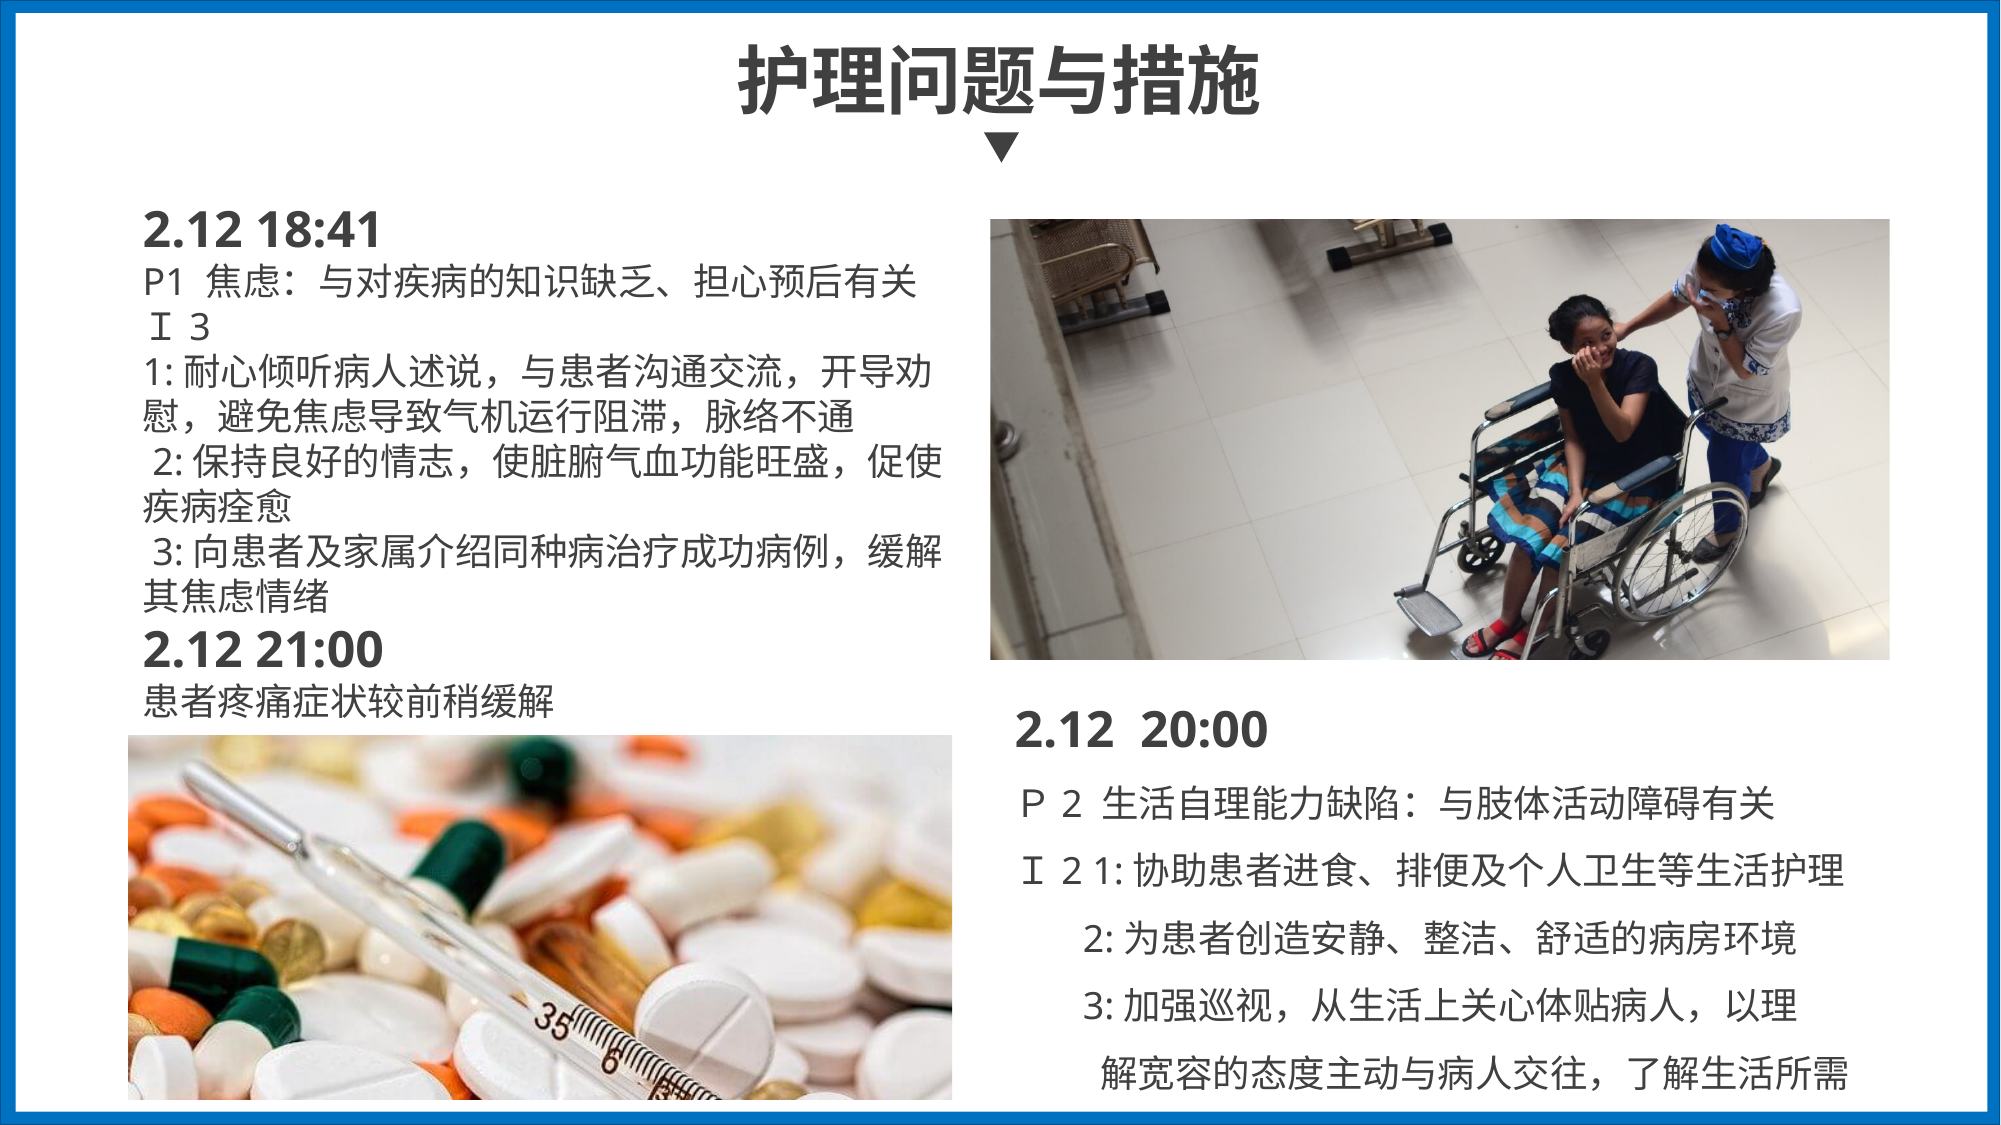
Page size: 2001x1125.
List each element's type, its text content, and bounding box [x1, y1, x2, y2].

text_box 2.12 18:41 P1 焦虑：与对疾病的知识缺乏、担心预后有关 Ｉ3 1:耐心倾听病人述说，与患者沟通交流，开导劝慰，避免焦虑导致气机运行阻滞，脉络不通 2:保持良好的情志，使脏腑气血功能旺盛，促使疾病痊愈 3:向患者及家属介绍同种病治疗成功病例，缓解其焦虑情绪 2.12 21:00 患者疼痛症状较前稍缓解 [128, 190, 982, 731]
text_box 2.12 20:00 Ｐ2 生活自理能力缺陷：与肢体活动障碍有关 Ｉ2 1:协助患者进食、排便及个人卫生等生活护理 2:为患者创造安静、整洁、舒适的病房环境 3:加强巡视，从生活上关心体贴病人，以理 解宽容的态度主动与病人交往，了解生活所需 [999, 659, 1977, 1103]
picture [127, 735, 953, 1100]
picture [990, 219, 1890, 660]
